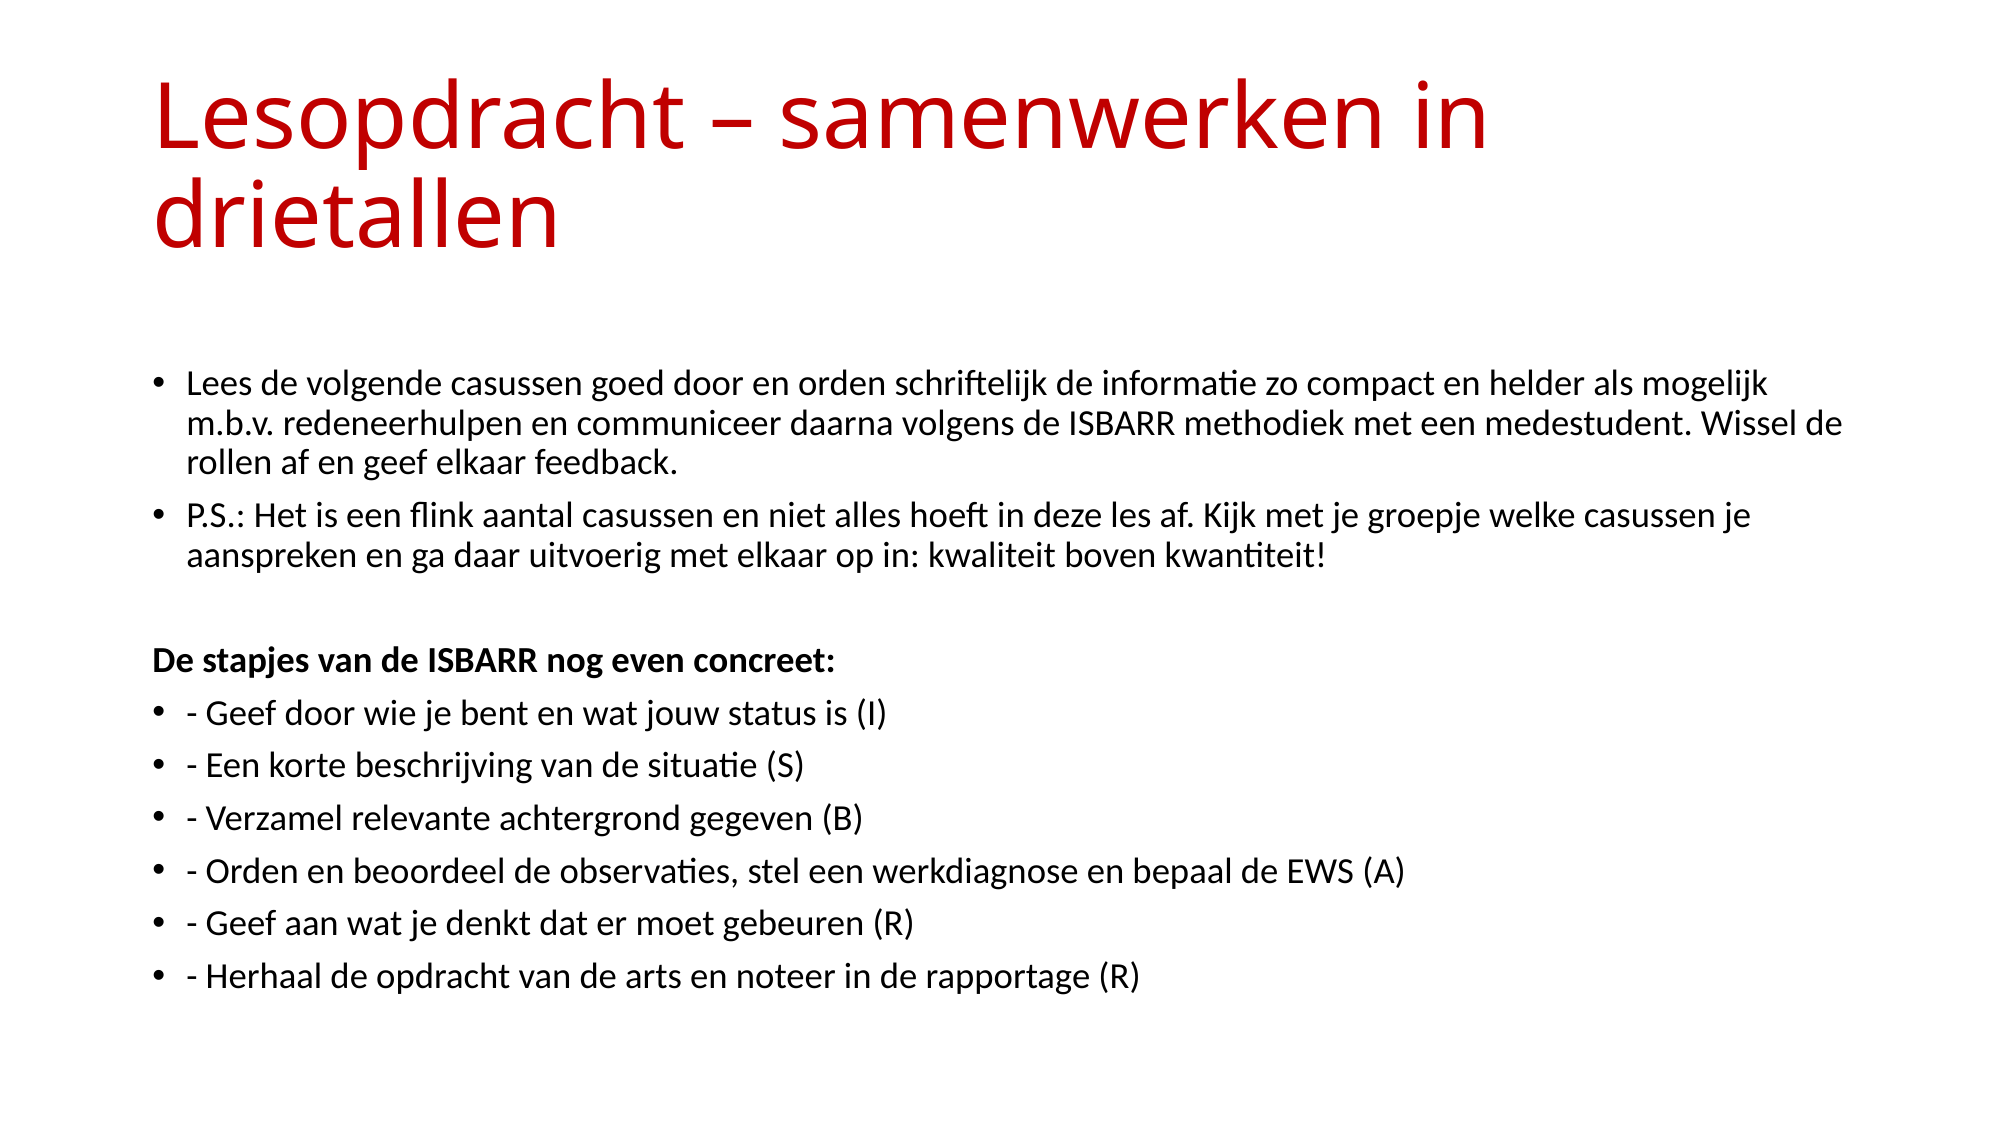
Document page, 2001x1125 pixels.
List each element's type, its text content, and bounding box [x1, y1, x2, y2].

title Lesopdracht – samenwerken in drietallen [137, 59, 1863, 278]
list Lees de volgende casussen goed door en orden schriftelijk de informatie zo compact en helder als mogelijk m.b.v. redeneerhulpen en communiceer daarna volgens de ISBARR methodiek met een medestudent. Wissel de rollen af en geef elkaar feedback. P.S.: Het is een flink aantal casussen en niet alles hoeft in deze les af. Kijk met je groepje welke casussen je aanspreken en ga daar uitvoerig met elkaar op in: kwaliteit boven kwantiteit! De stapjes van de ISBARR nog even concreet: - Geef door wie je bent en wat jouw status is (I) - Een korte beschrijving van de situatie (S) - Verzamel relevante achtergrond gegeven (B) - Orden en beoordeel de observaties, stel een werkdiagnose en bepaal de EWS (A) - Geef aan wat je denkt dat er moet gebeuren (R) - Herhaal de opdracht van de arts en noteer in de rapportage (R) [137, 299, 1863, 1014]
